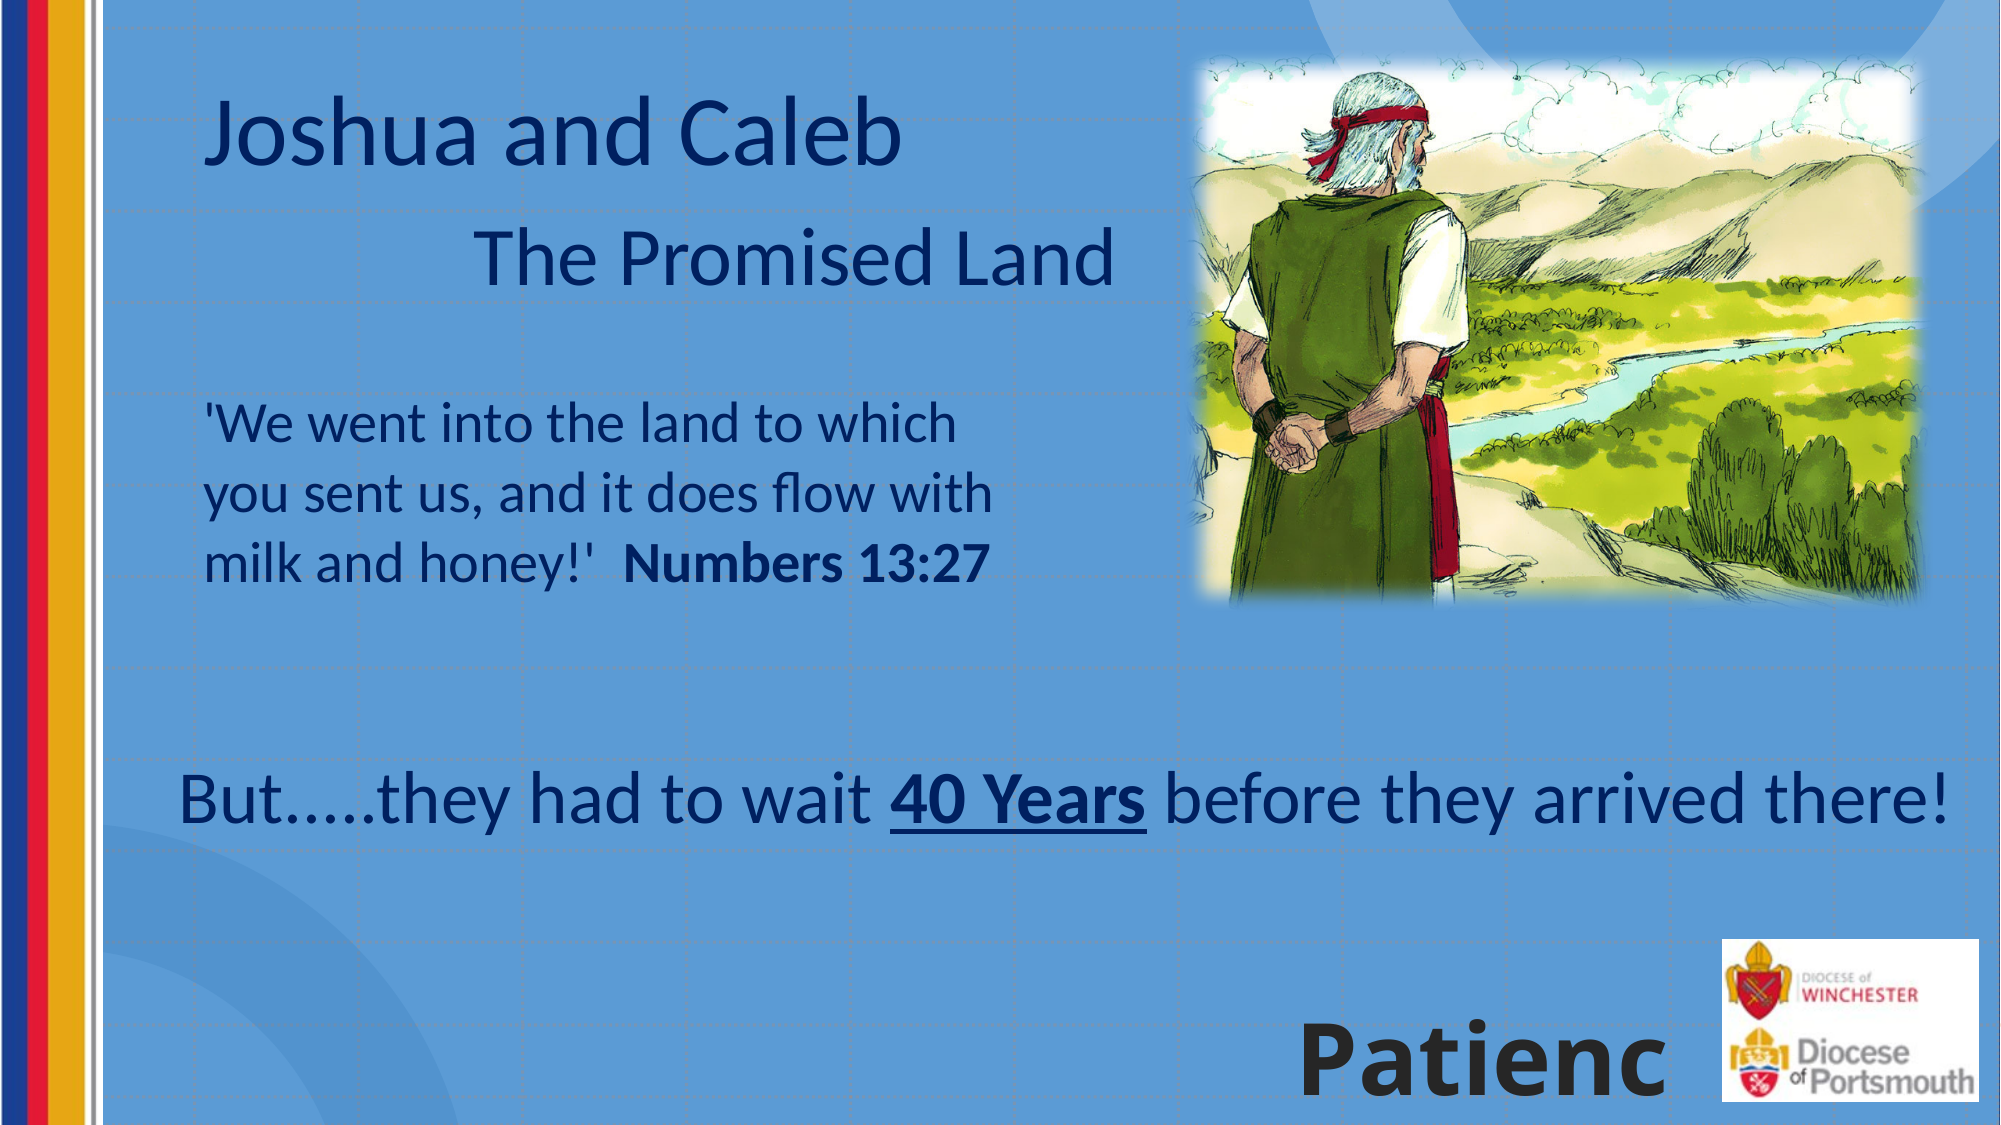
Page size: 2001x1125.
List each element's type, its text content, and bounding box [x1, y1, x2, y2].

text_box But.....they had to wait 40 Years before they arrived there! [163, 741, 1988, 847]
picture [1183, 47, 1934, 612]
picture [1722, 939, 1979, 1102]
text_box 'We went into the land to which you sent us, and it does flow with milk and honey!' Numbers 13:27 [188, 377, 1038, 603]
text_box Patience [1257, 987, 1708, 1125]
text_box Joshua and Caleb The Promised Land [188, 58, 1183, 313]
picture [0, 0, 103, 1125]
